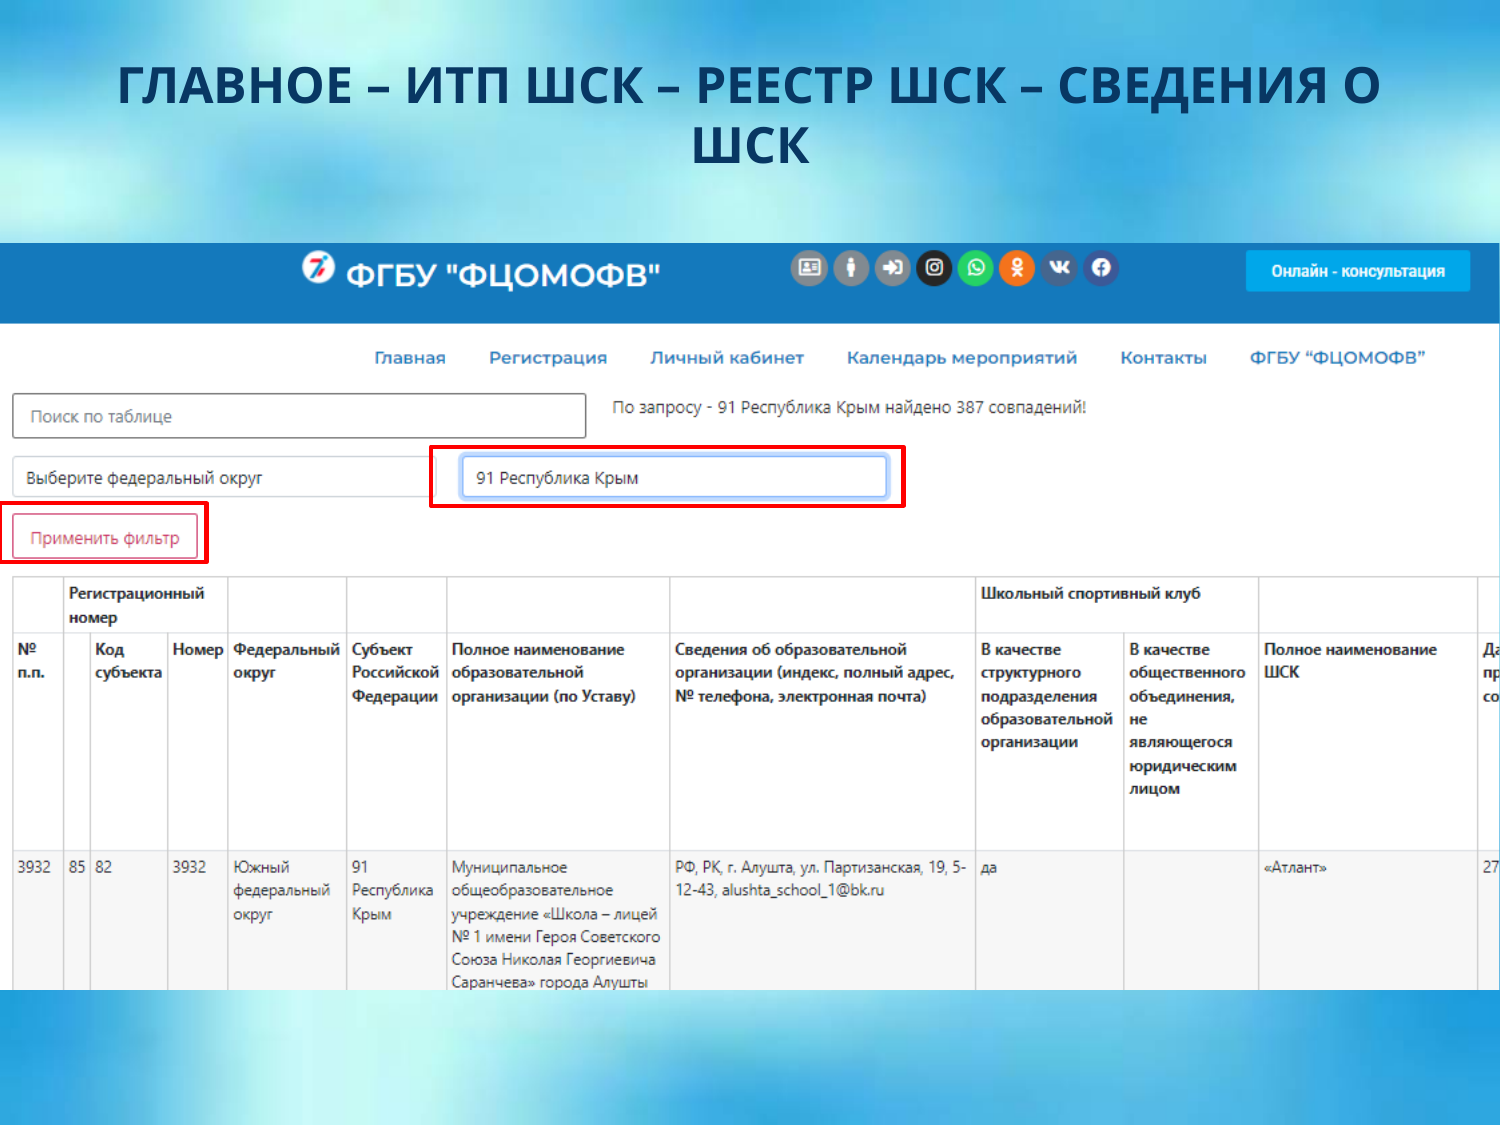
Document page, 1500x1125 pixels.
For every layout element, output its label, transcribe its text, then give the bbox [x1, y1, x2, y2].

picture [0, 0, 1500, 1125]
text_box ГЛАВНОЕ – ИТП ШСК – РЕЕСТР ШСК – СВЕДЕНИЯ О ШСК [74, 71, 1425, 197]
